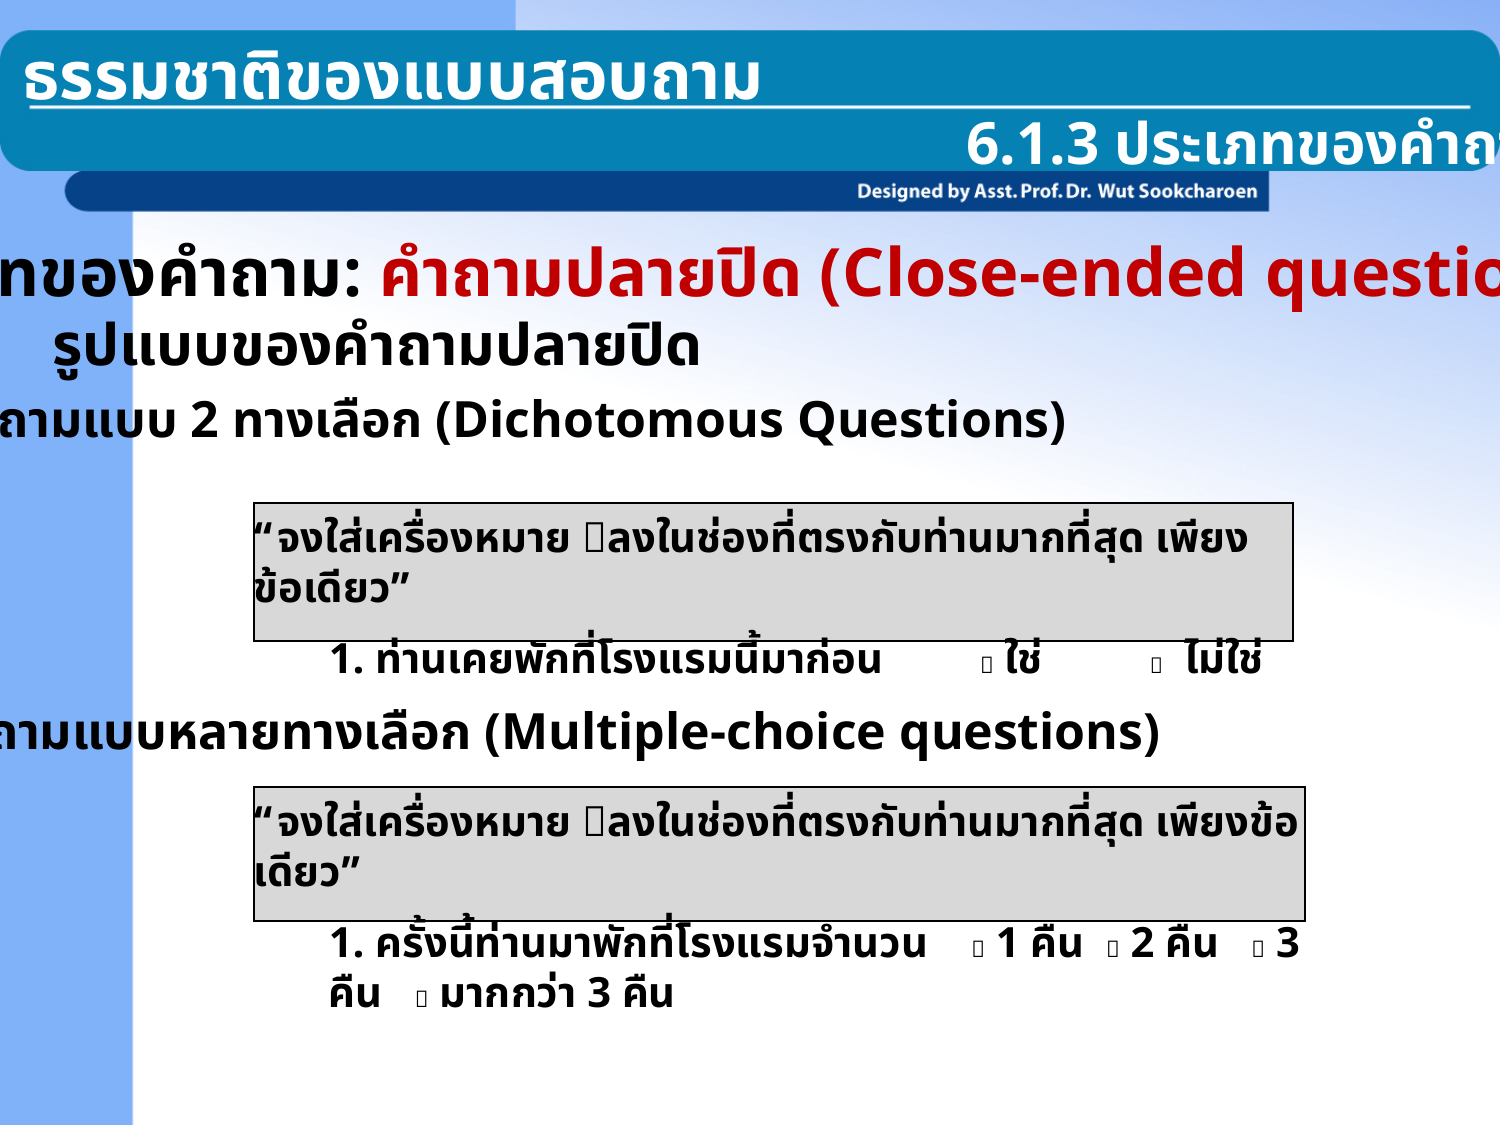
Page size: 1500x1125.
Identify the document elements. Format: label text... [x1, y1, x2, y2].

text_box รูปแบบของคำถามปลายปิด [37, 299, 718, 380]
picture [0, 398, 1500, 1125]
text_box คำถามแบบ 2 ทางเลือก (Dichotomous Questions) [0, 380, 1095, 456]
text_box 6.1 ธรรมชาติของแบบสอบถาม [0, 25, 779, 121]
picture [0, 149, 1500, 222]
text_box คำถามแบบหลายทางเลือก (Multiple-choice questions) [0, 692, 1176, 768]
text_box 6.1.3 ประเภทของคำถาม [951, 98, 1500, 184]
picture [0, 0, 1500, 53]
text_box ประเภทของคำถาม: คำถามปลายปิด (Close-ended questions) [0, 222, 1500, 398]
text_box “จงใส่เครื่องหมาย ลงในช่องที่ตรงกับท่านมากที่สุด เพียงข้อเดียว” 1. ครั้งนี้ท่านมาพักที่โรงแรมจำนวน  1 คืน  2 คืน  3 คืน  มากกว่า 3 คืน [253, 786, 1306, 921]
text_box “จงใส่เครื่องหมาย ลงในช่องที่ตรงกับท่านมากที่สุด เพียงข้อเดียว” 1. ท่านเคยพักที่โรงแรมนี้มาก่อน  ใช่  ไม่ใช่ [253, 503, 1294, 641]
